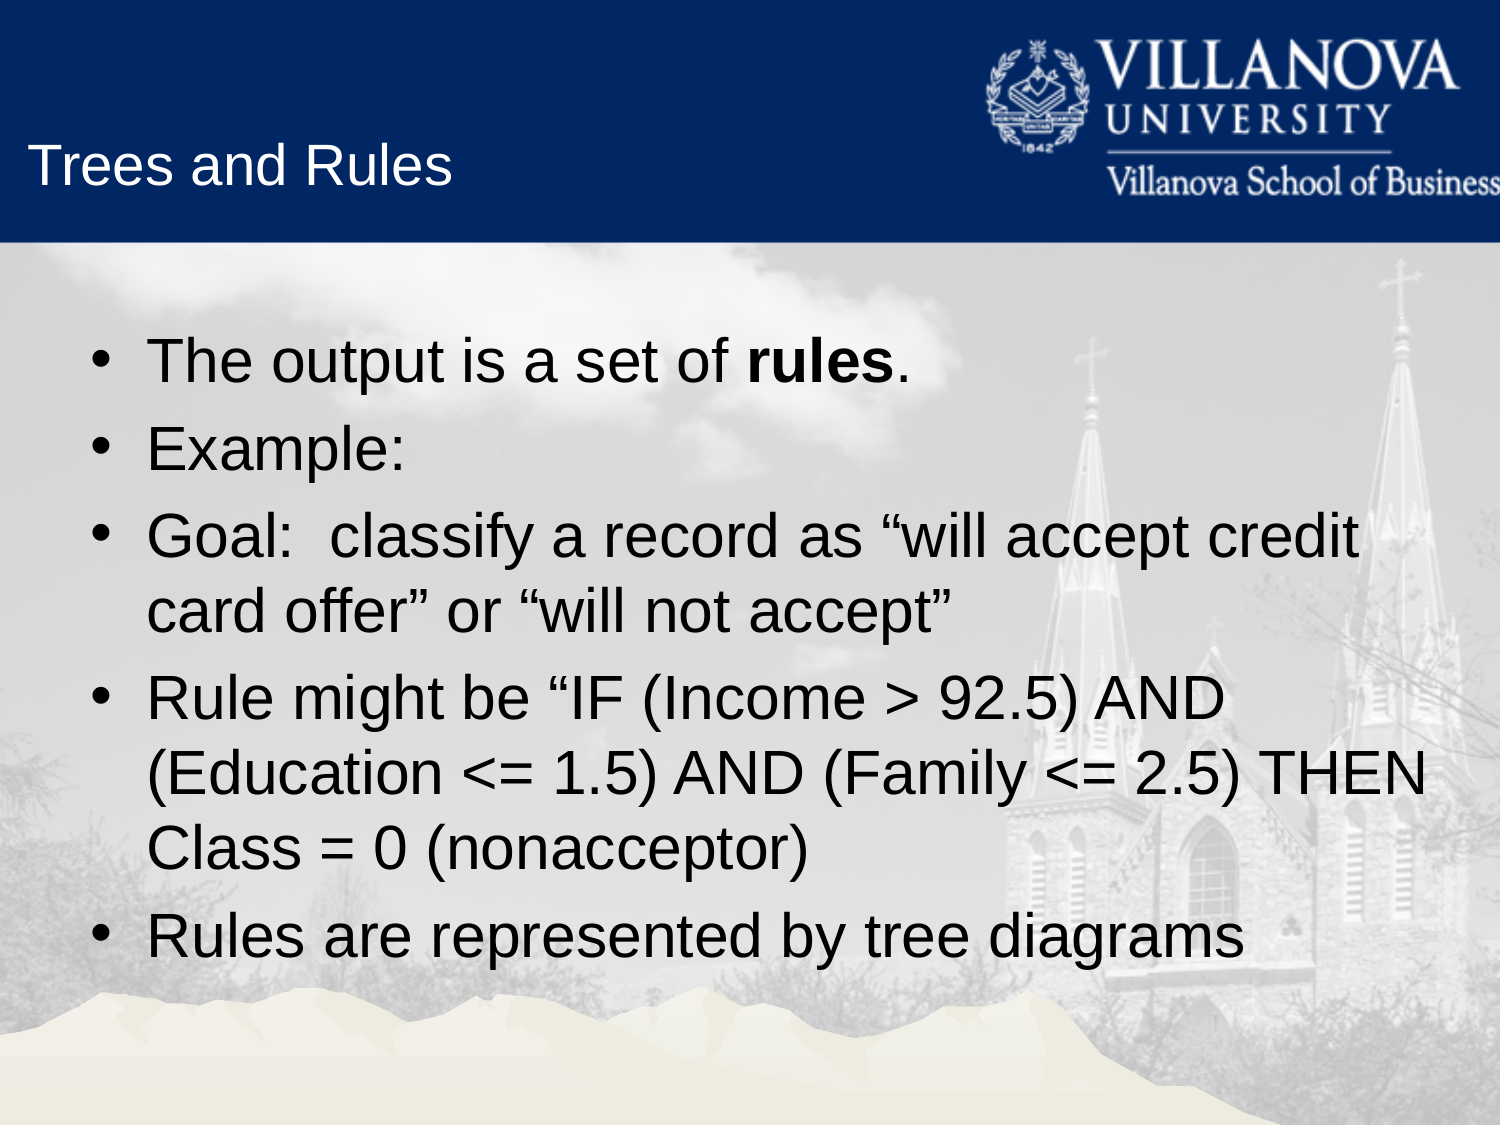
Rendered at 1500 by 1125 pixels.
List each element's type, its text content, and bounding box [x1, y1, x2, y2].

list The output is a set of rules. Example: Goal: classify a record as “will accept credit card offer” or “will not accept” Rule might be “IF (Income > 92.5) AND (Education <= 1.5) AND (Family <= 2.5) THEN Class = 0 (nonacceptor) Rules are represented by tree diagrams [75, 312, 1475, 1050]
picture [0, 0, 1500, 1125]
title Trees and Rules [12, 24, 1288, 213]
